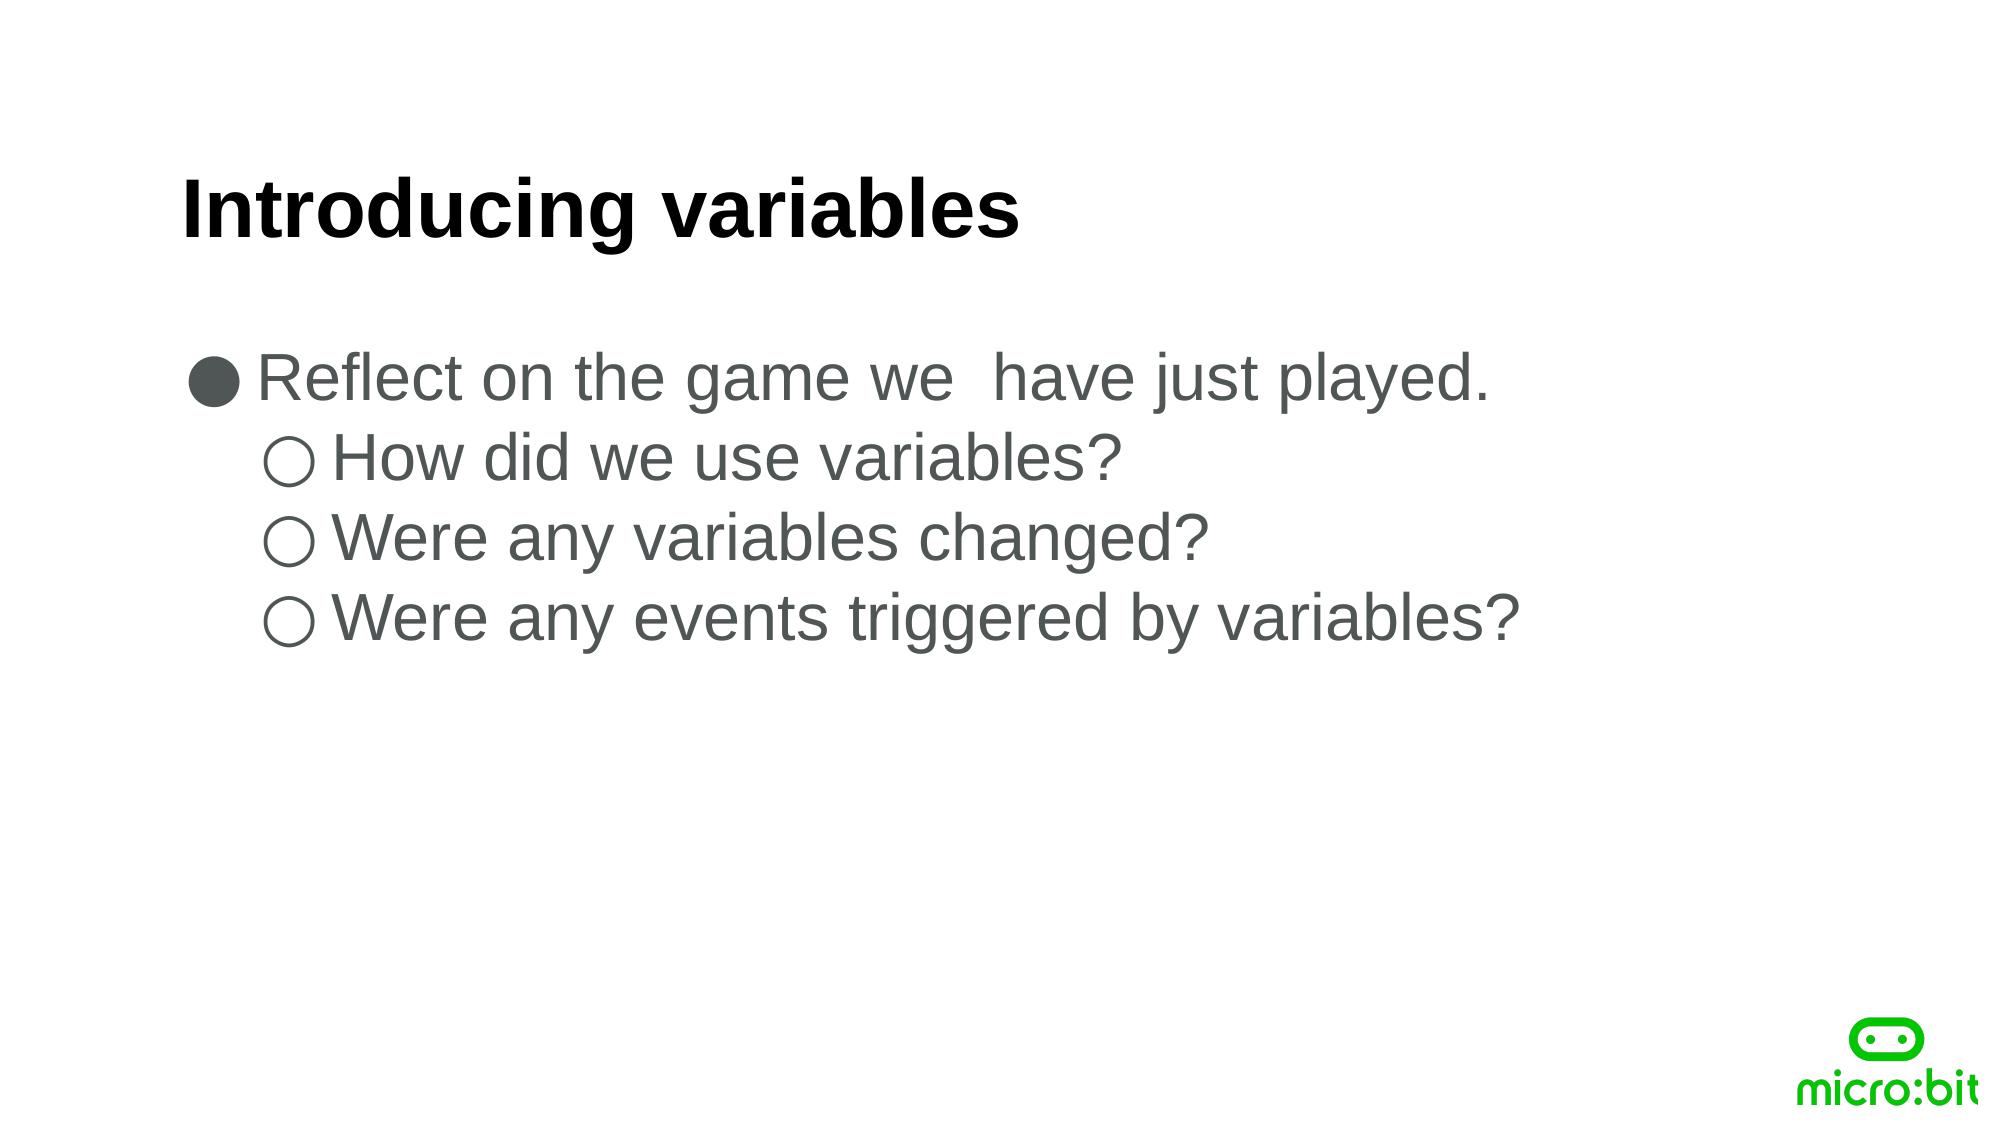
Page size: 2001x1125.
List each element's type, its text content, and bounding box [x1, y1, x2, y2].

picture [1797, 1017, 1978, 1106]
text_box Introducing variables Reflect on the game we have just played. How did we use variables? Were any variables changed? Were any events triggered by variables? [166, 60, 1918, 884]
